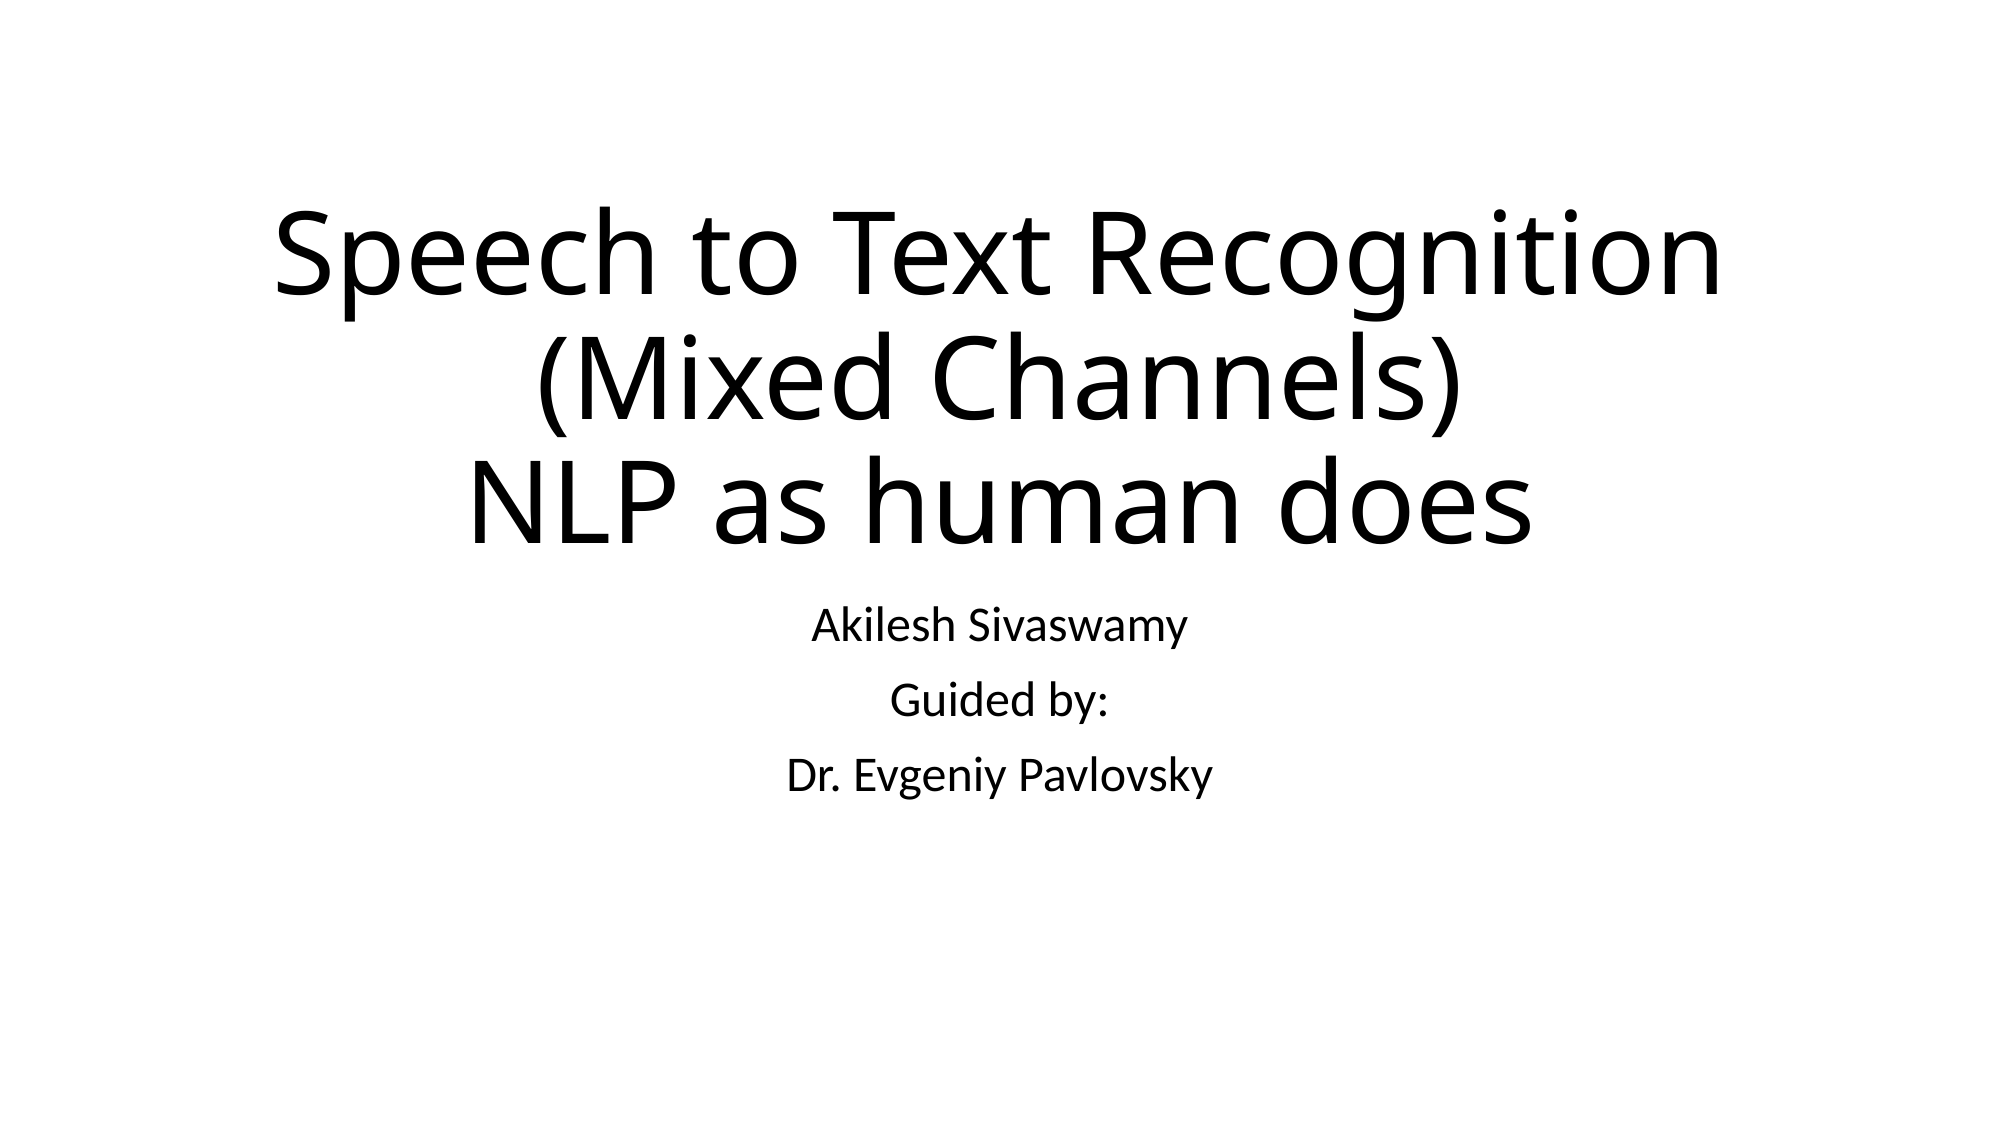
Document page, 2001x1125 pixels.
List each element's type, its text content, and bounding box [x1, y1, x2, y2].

title Speech to Text Recognition (Mixed Channels) NLP as human does [249, 184, 1750, 576]
subtitle Akilesh Sivaswamy Guided by: Dr. Evgeniy Pavlovsky [249, 590, 1750, 863]
